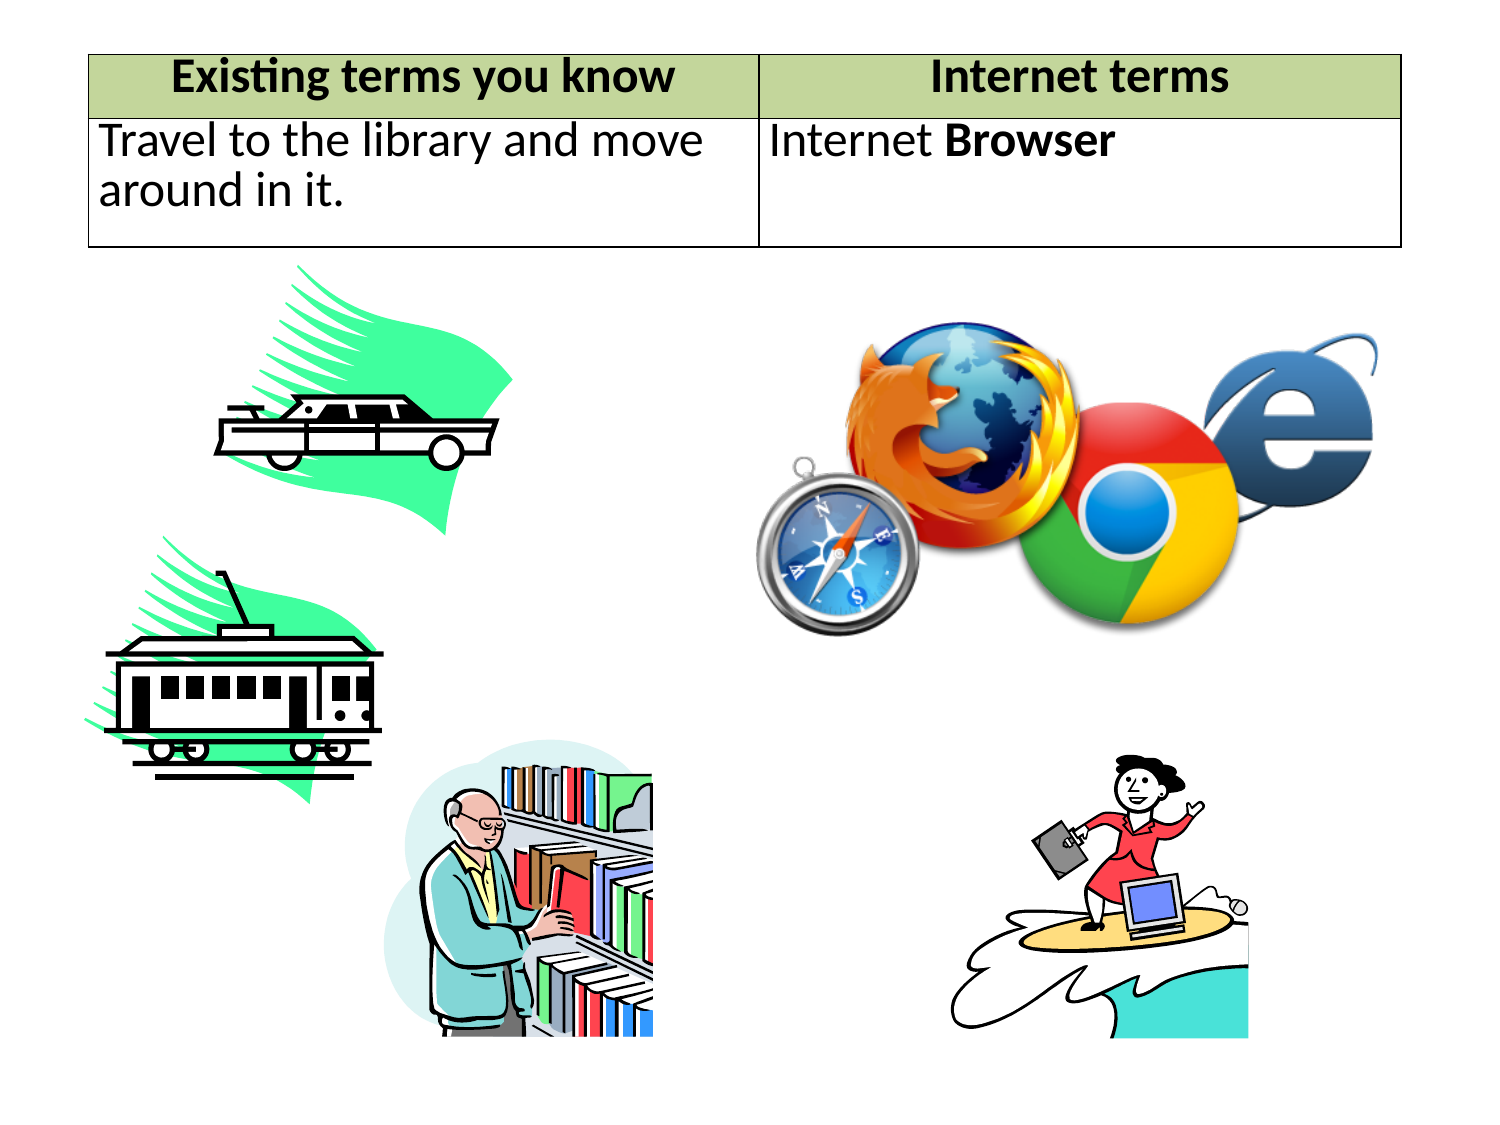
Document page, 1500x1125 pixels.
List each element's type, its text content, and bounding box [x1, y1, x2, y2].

picture [659, 301, 1476, 671]
picture [950, 752, 1249, 1039]
table_header Existing terms you know [89, 55, 758, 118]
table_cell Internet Browser [760, 119, 1400, 246]
table_cell Travel to the library and move around in it. [89, 119, 758, 246]
table_header Internet terms [760, 55, 1400, 118]
picture [83, 264, 654, 1037]
